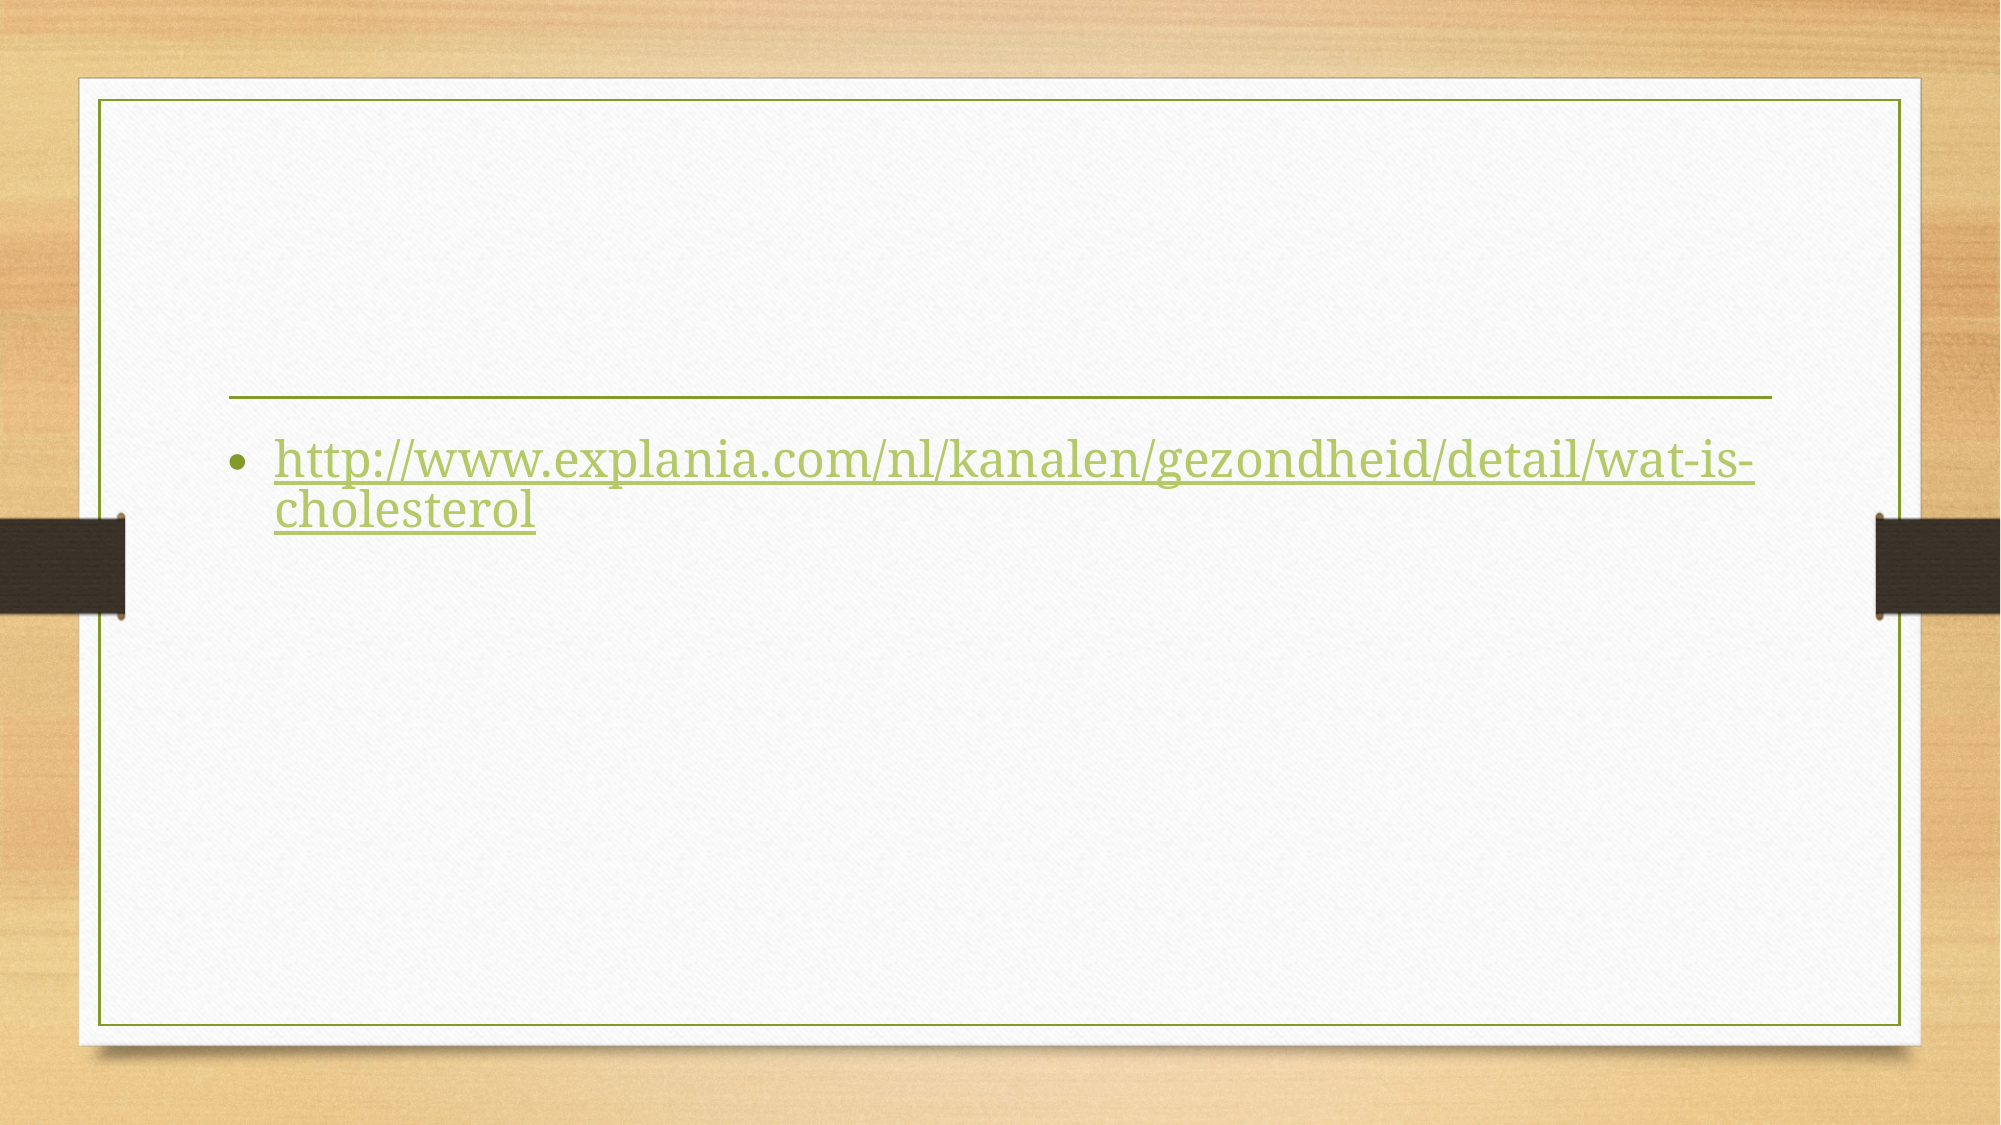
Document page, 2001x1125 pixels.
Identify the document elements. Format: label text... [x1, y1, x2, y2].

picture [0, 0, 2001, 1125]
list http://www.explania.com/nl/kanalen/gezondheid/detail/wat-is-cholesterol [212, 419, 1788, 964]
